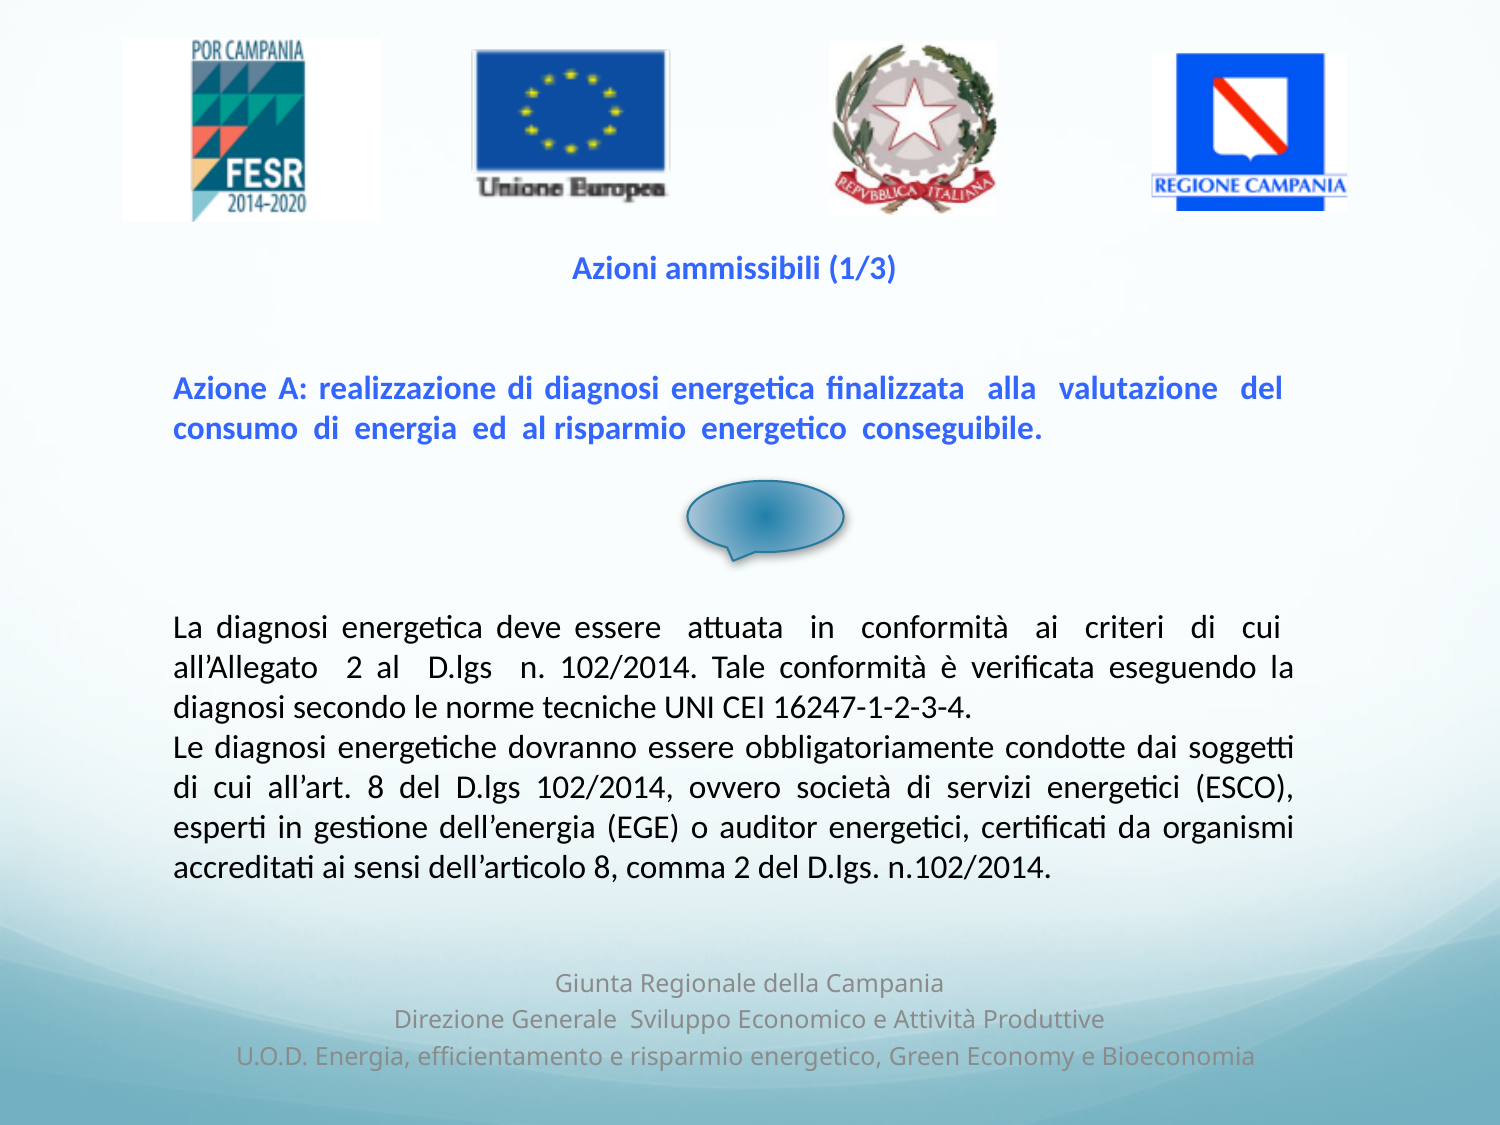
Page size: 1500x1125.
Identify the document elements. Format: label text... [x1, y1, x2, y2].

text_box [686, 479, 845, 562]
text_box Giunta Regionale della Campania Direzione Generale Sviluppo Economico e Attività Produttive U.O.D. Energia, efficientamento e risparmio energetico, Green Economy e Bioeconomia [216, 960, 1283, 1090]
picture [470, 42, 673, 209]
text_box Azioni ammissibili (1/3) Azione A: realizzazione di diagnosi energetica finalizzata alla valutazione del consumo di energia ed al risparmio energetico conseguibile. La diagnosi energetica deve essere attuata in conformità ai criteri di cui all’Allegato 2 al D.lgs n. 102/2014. Tale conformità è verificata eseguendo la diagnosi secondo le norme tecniche UNI CEI 16247-1-2-3-4. Le diagnosi energetiche dovranno essere obbligatoriamente condotte dai soggetti di cui all’art. 8 del D.lgs 102/2014, ovvero società di servizi energetici (ESCO), esperti in gestione dell’energia (EGE) o auditor energetici, certificati da organismi accreditati ai sensi dell’articolo 8, comma 2 del D.lgs. n.102/2014. [158, 238, 1311, 893]
